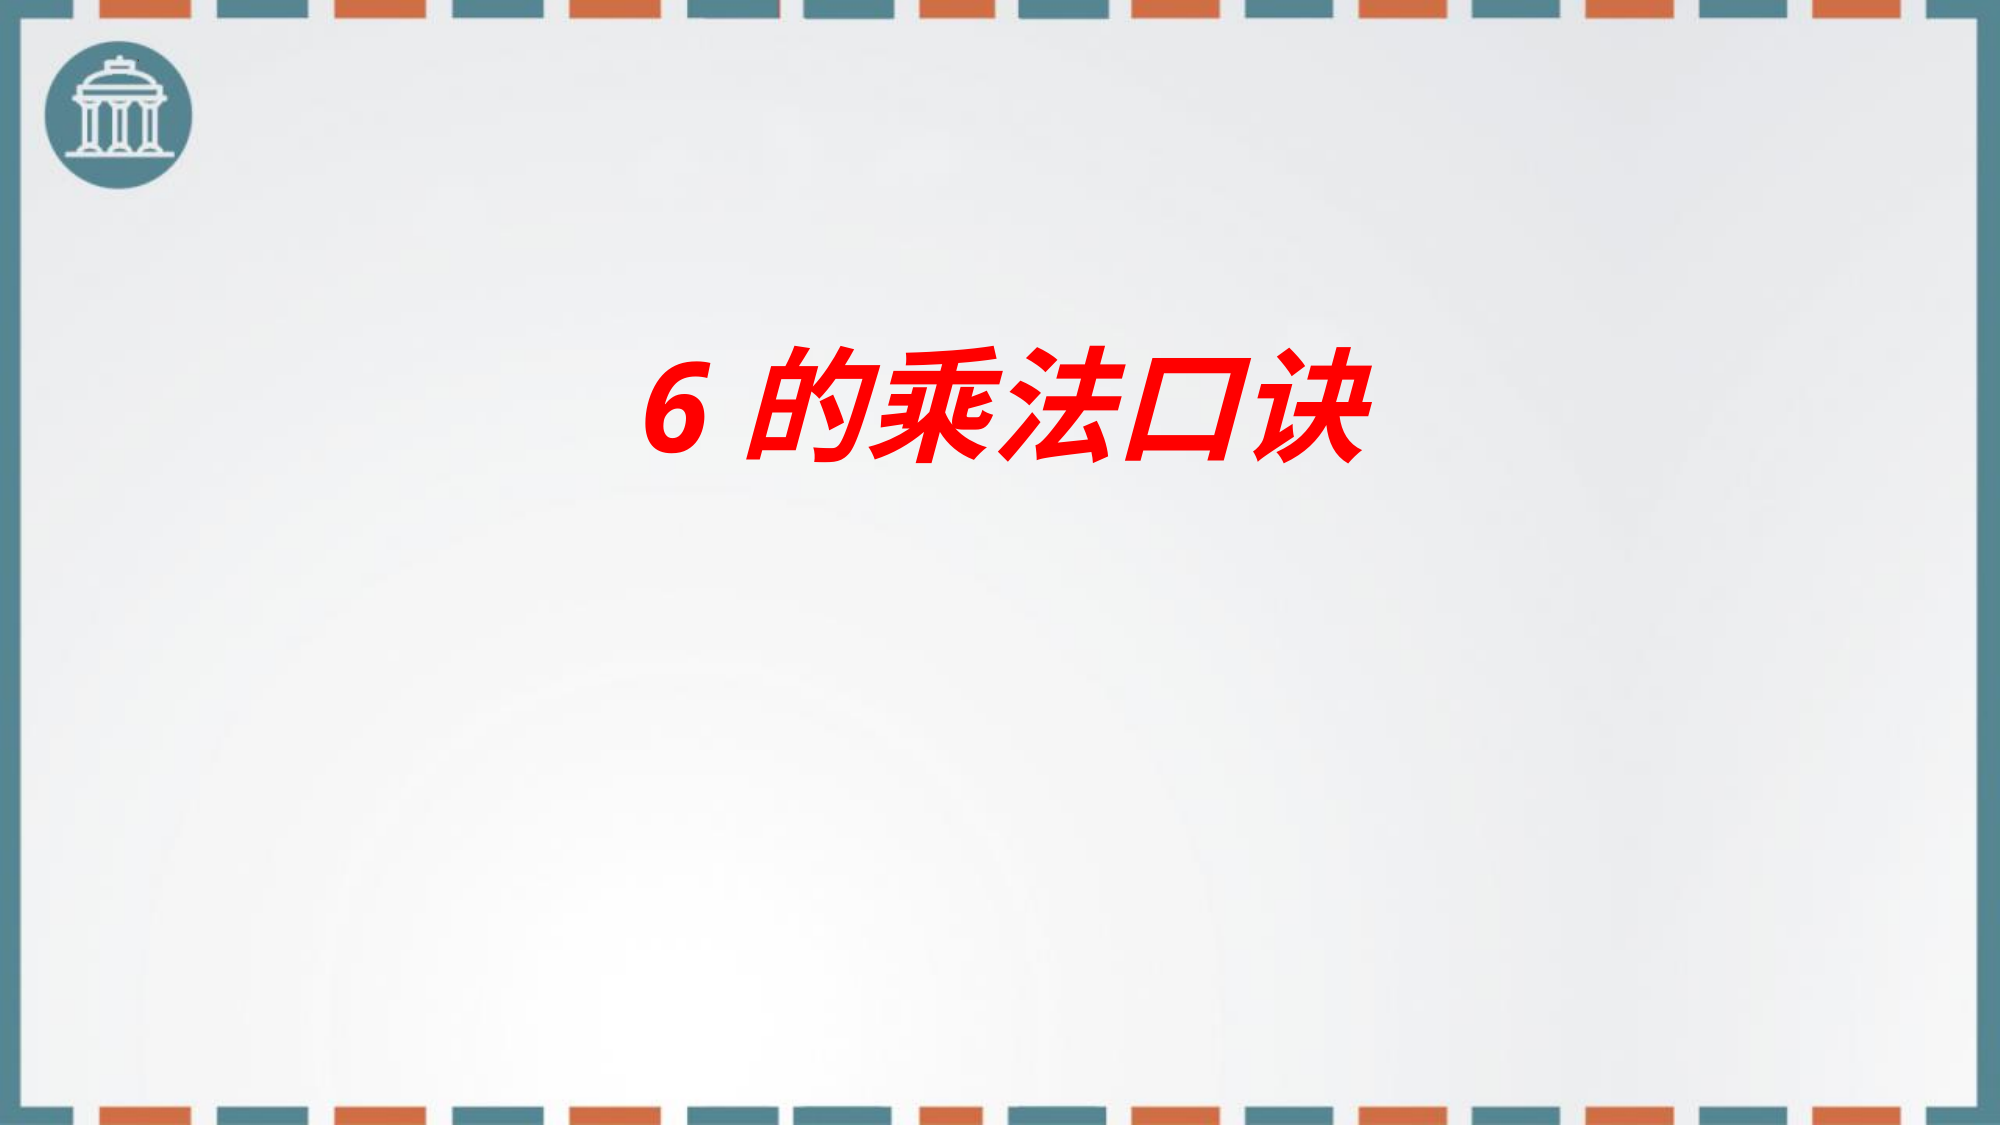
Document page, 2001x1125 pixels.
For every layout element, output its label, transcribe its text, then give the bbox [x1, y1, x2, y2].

picture [0, 0, 2000, 1125]
text_box 6的乘法口诀 [2, 320, 2000, 485]
